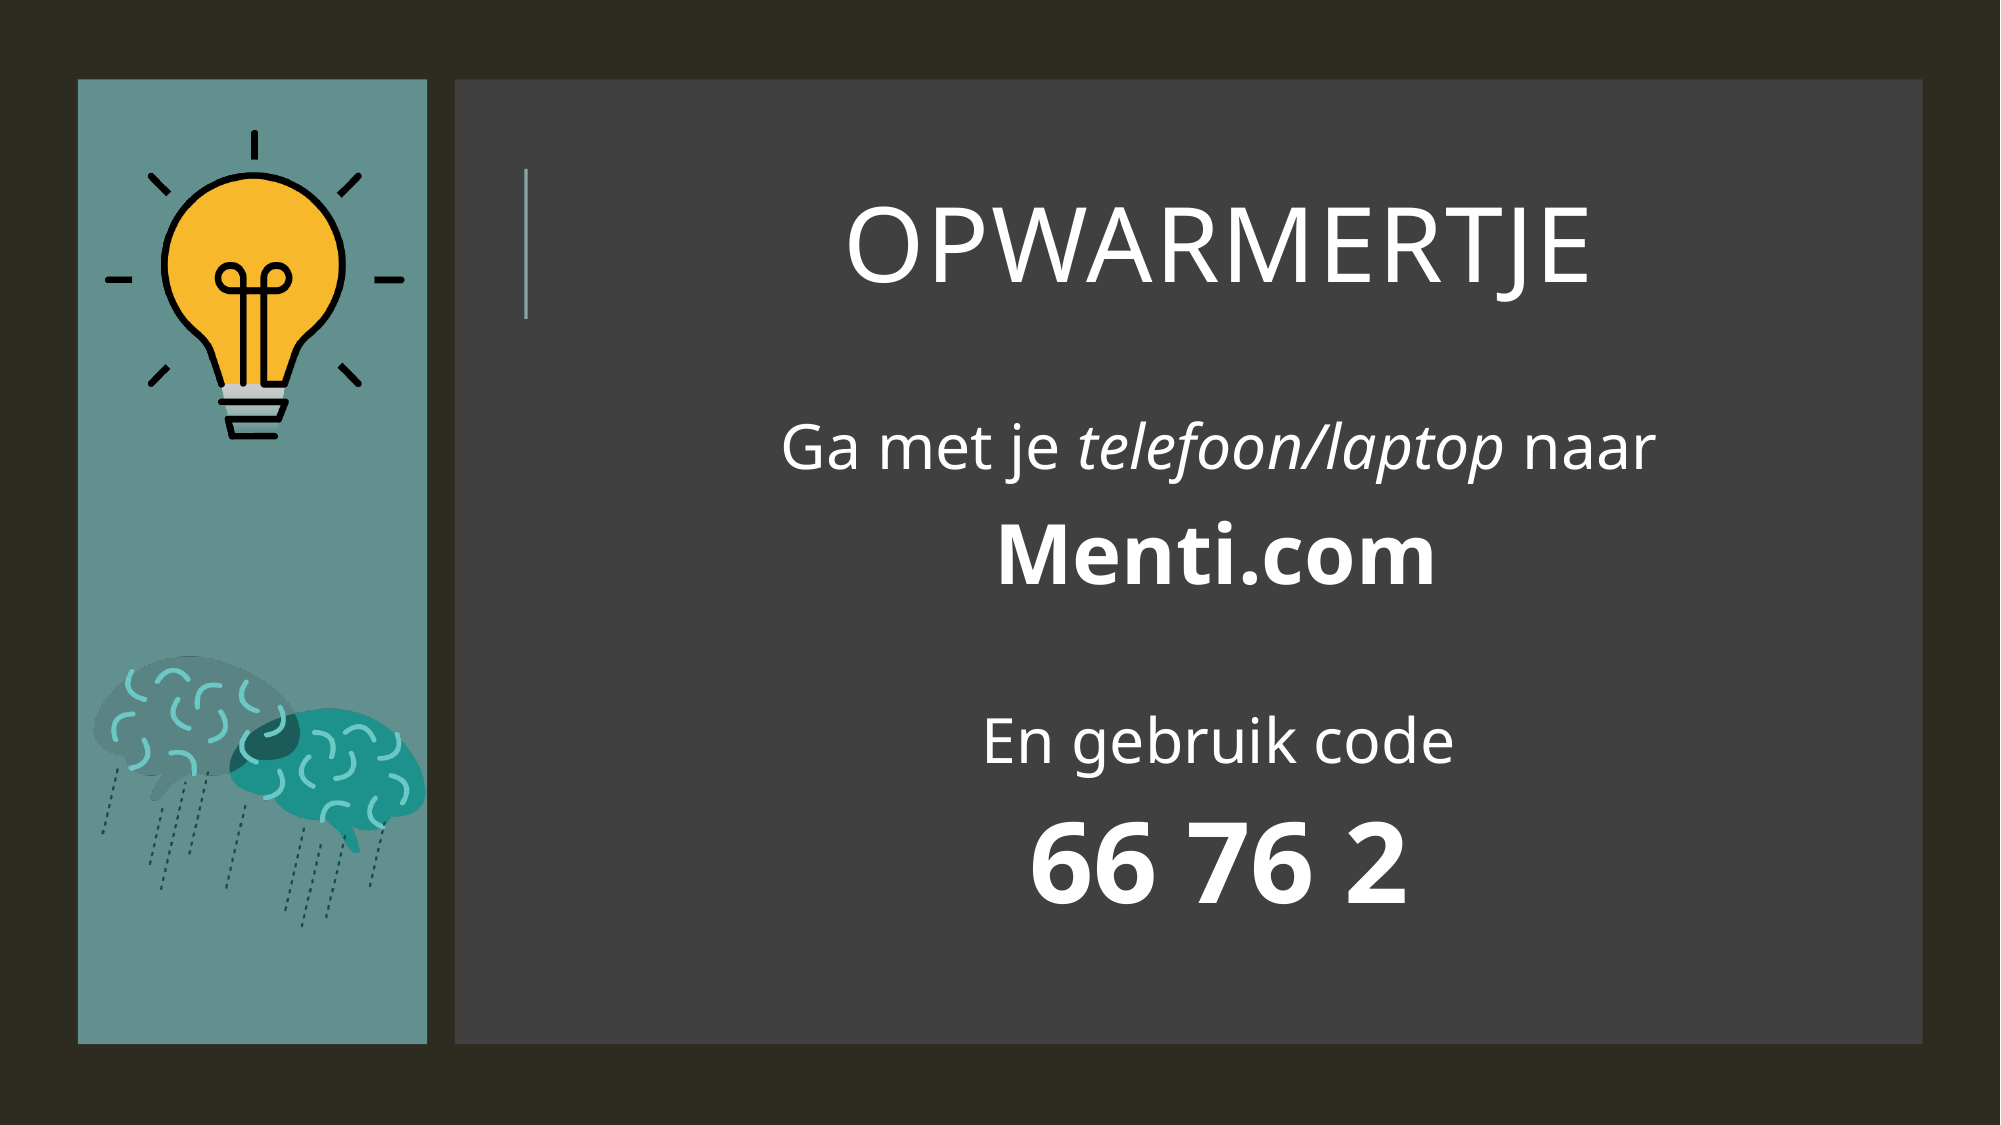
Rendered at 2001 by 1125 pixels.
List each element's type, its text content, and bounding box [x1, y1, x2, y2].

list Ga met je telefoon/laptop naar Menti.com En gebruik code 66 76 2 [569, 408, 1869, 992]
text_box [453, 78, 1924, 1045]
title Opwarmertje [569, 129, 1869, 376]
picture [58, 564, 447, 953]
text_box [77, 469, 428, 559]
text_box [77, 961, 428, 1045]
text_box [77, 78, 428, 111]
picture [79, 114, 429, 464]
text_box [0, 0, 2000, 1125]
